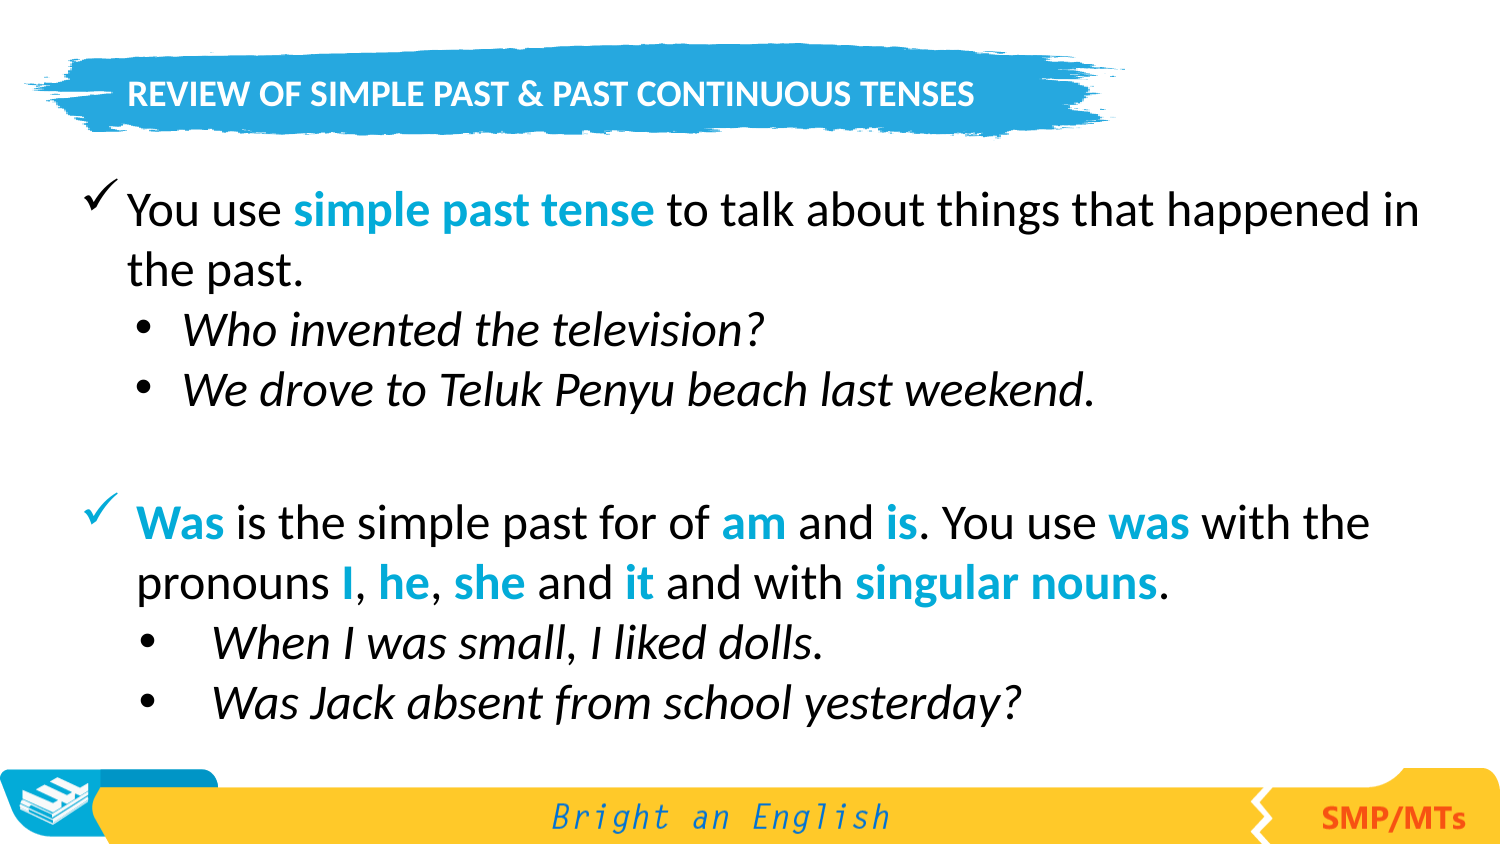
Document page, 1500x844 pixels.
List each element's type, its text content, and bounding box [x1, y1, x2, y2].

text_box Was is the simple past for of am and is. You use was with the pronouns I, he, she and it and with singular nouns. When I was small, I liked dolls. Was Jack absent from school yesterday? [65, 482, 1450, 738]
picture [24, 43, 1126, 141]
picture [20, 778, 88, 823]
picture [0, 768, 1500, 844]
text_box You use simple past tense to talk about things that happened in the past. Who invented the television? We drove to Teluk Penyu beach last weekend. [65, 168, 1450, 424]
